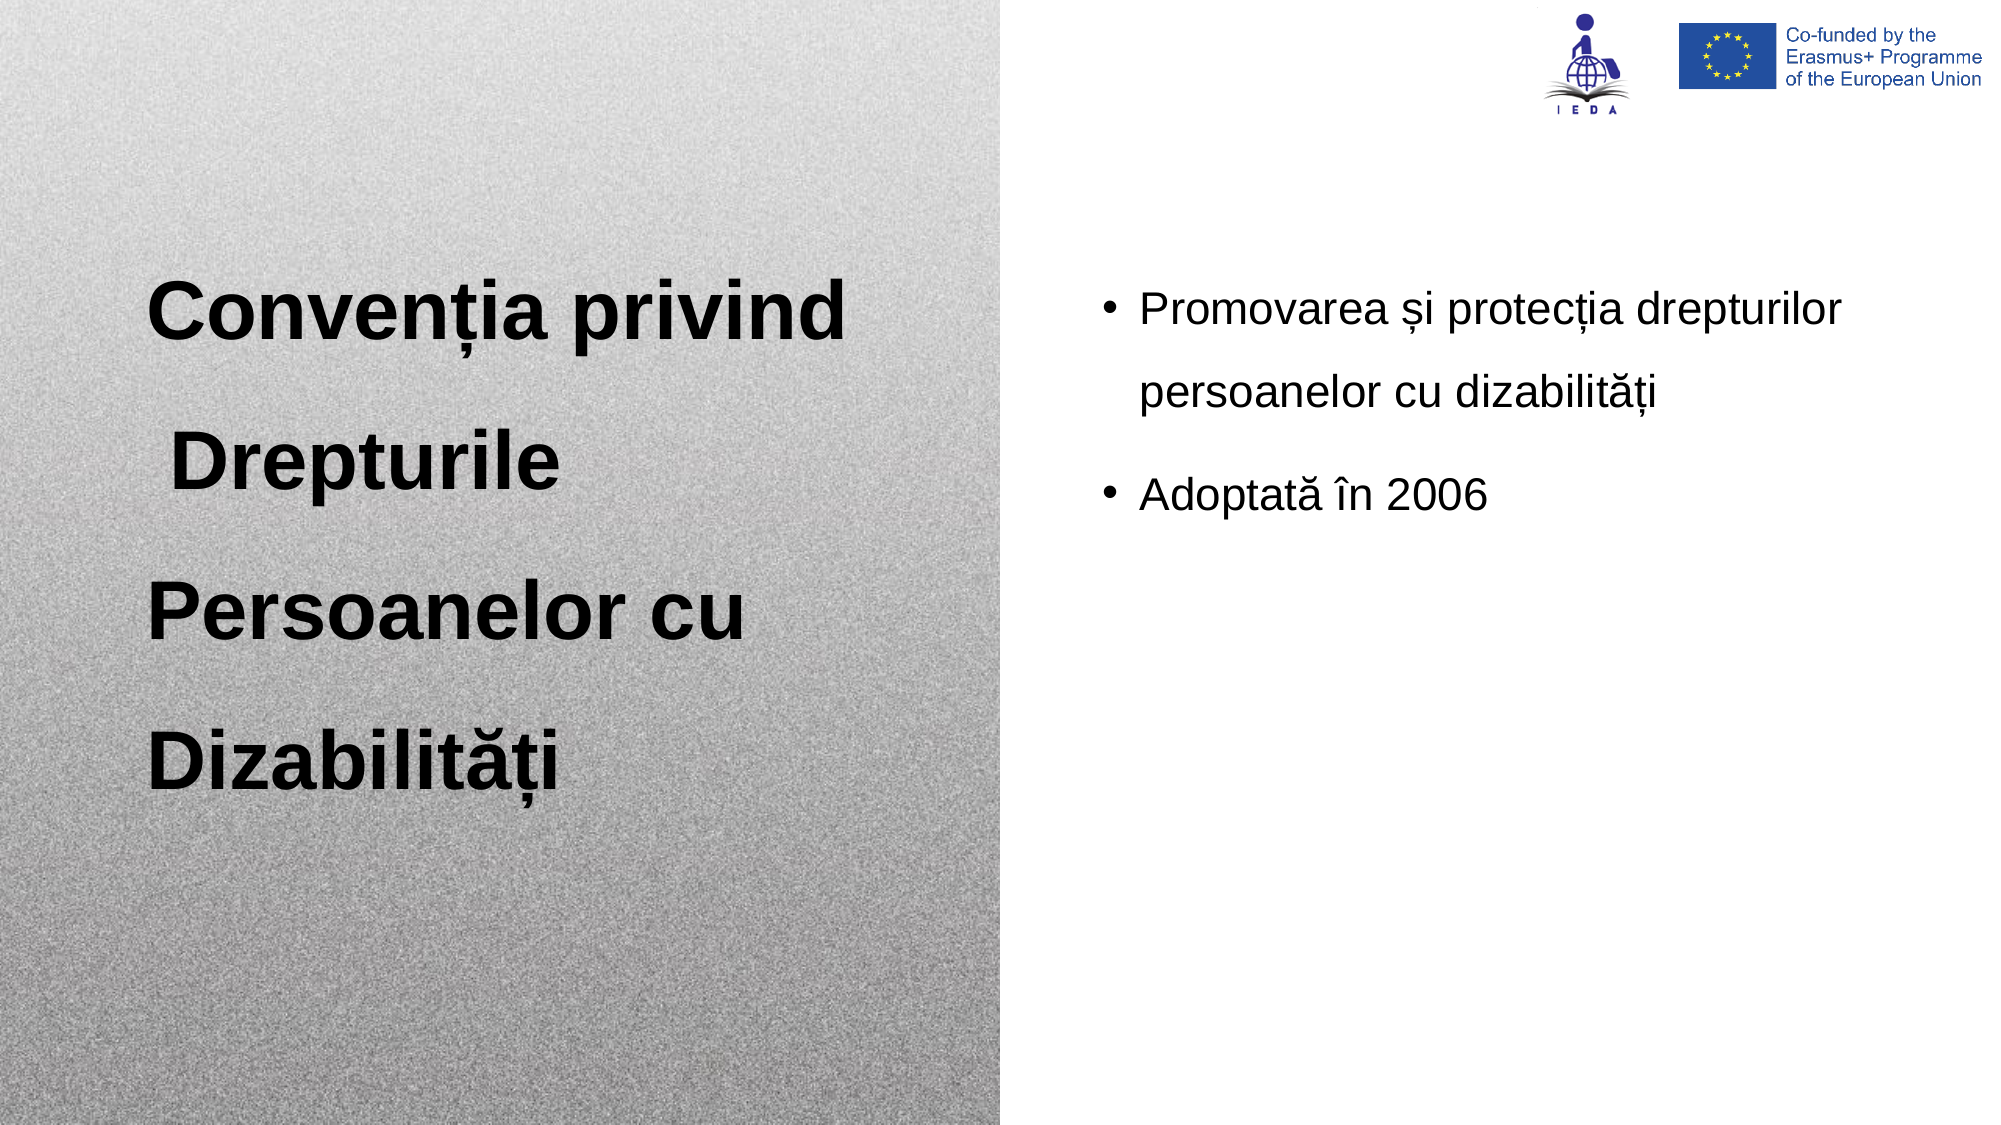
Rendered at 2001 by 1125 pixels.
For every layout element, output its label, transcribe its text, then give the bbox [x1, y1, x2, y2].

picture [1677, 22, 2000, 94]
text_box Promovarea și protecția drepturilor persoanelor cu dizabilități Adoptată în 2006 [1087, 243, 1933, 866]
picture [0, 0, 1001, 1125]
picture [1528, 0, 1645, 127]
